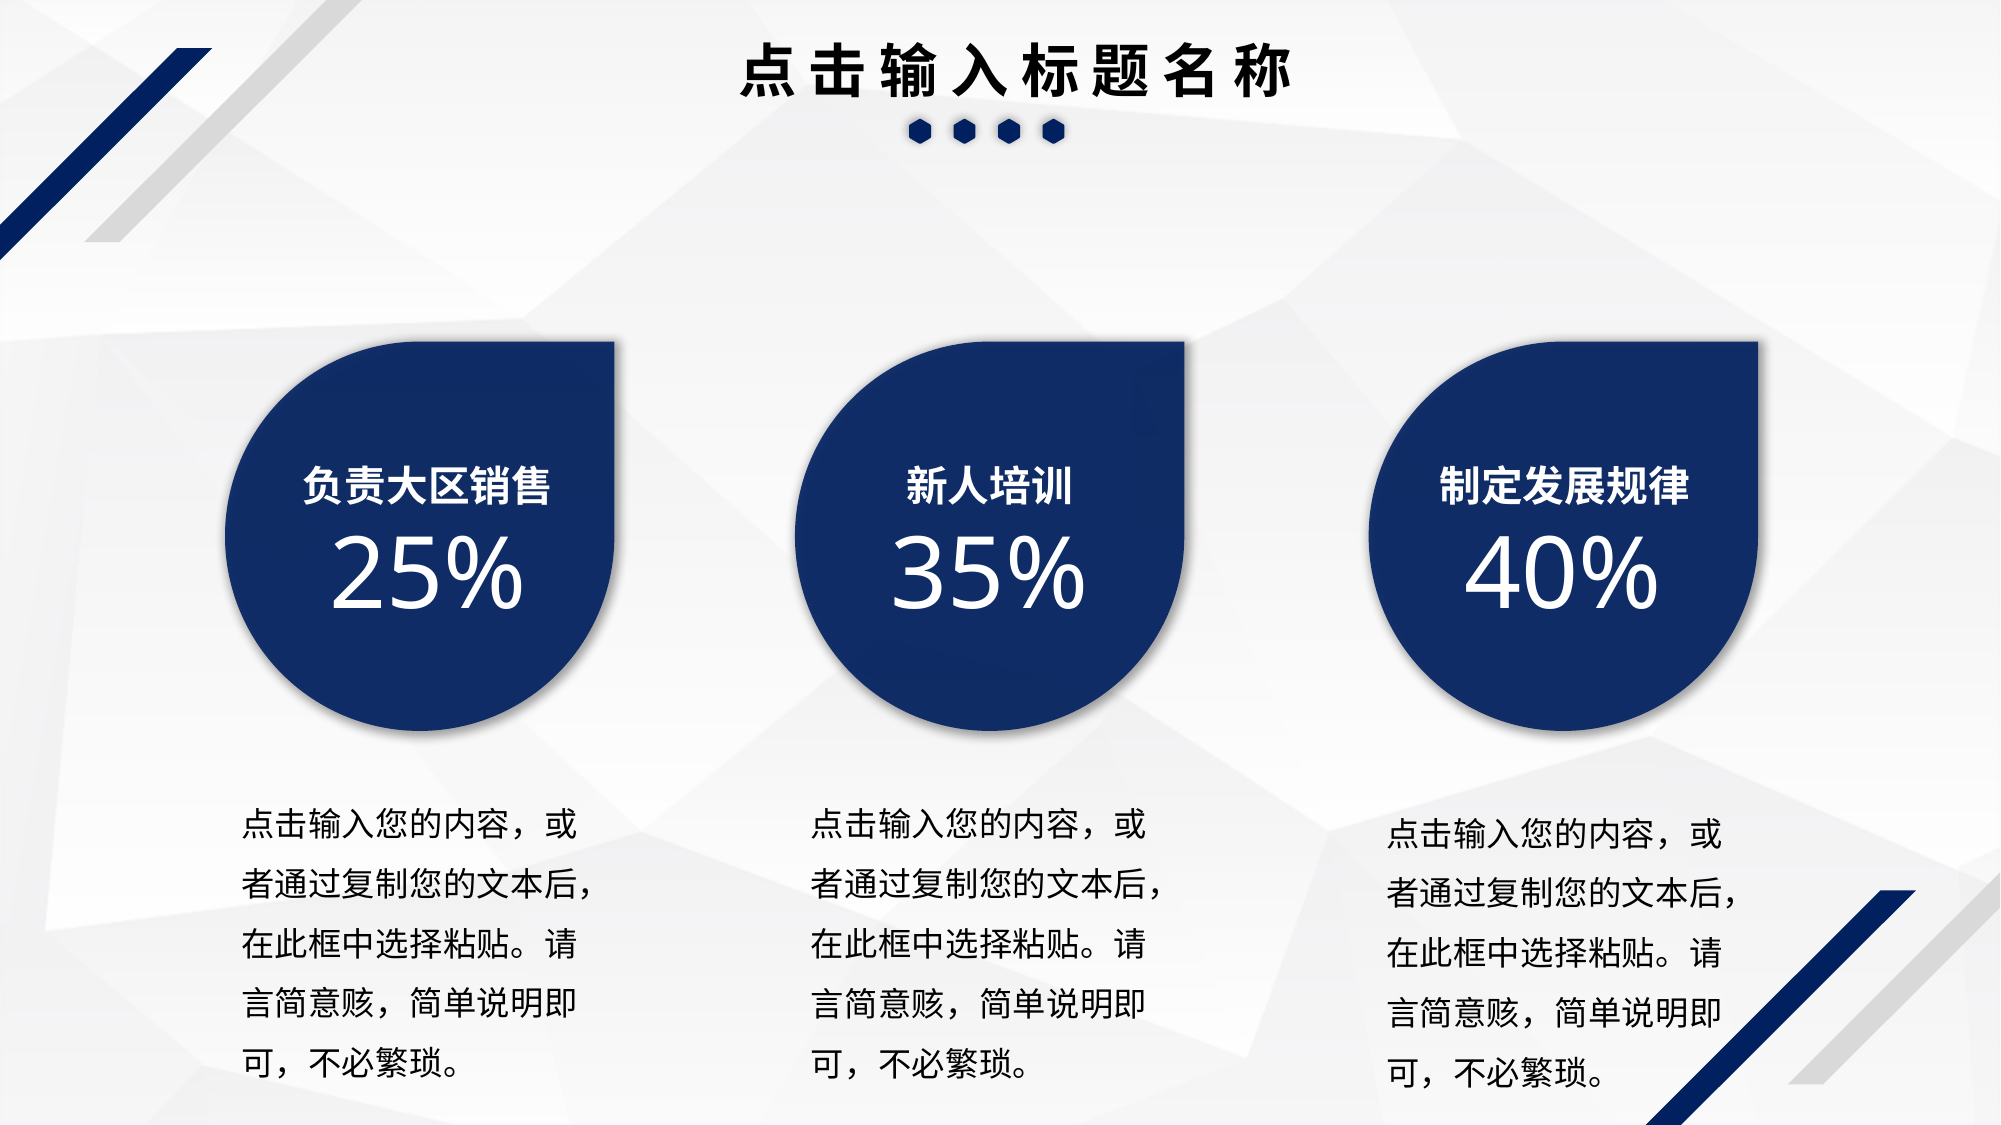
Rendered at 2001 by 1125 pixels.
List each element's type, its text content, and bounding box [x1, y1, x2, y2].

text_box [223, 340, 616, 732]
text_box [997, 117, 1022, 145]
text_box 点击输入您的内容，或者通过复制您的文本后，在此框中选择粘贴。请言简意赅，简单说明即可，不必繁琐。 [1385, 792, 1744, 1093]
text_box 负责大区销售 [283, 441, 573, 501]
text_box 新人培训 [845, 441, 1134, 517]
picture [0, 0, 2001, 1125]
text_box [908, 117, 933, 145]
text_box 点击输入您的内容，或者通过复制您的文本后，在此框中选择粘贴。请言简意赅，简单说明即可，不必繁琐。 [810, 783, 1169, 1083]
text_box 40% [1417, 501, 1709, 636]
text_box [793, 340, 1186, 732]
text_box 点击输入标题名称 [723, 27, 1307, 112]
text_box 25% [282, 501, 574, 636]
text_box 35% [843, 501, 1136, 636]
text_box 制定发展规律 [1420, 441, 1709, 517]
text_box 点击输入您的内容，或者通过复制您的文本后，在此框中选择粘贴。请言简意赅，简单说明即可，不必繁琐。 [240, 782, 599, 1083]
text_box [1041, 117, 1066, 145]
text_box [1367, 340, 1760, 732]
text_box [952, 117, 977, 145]
